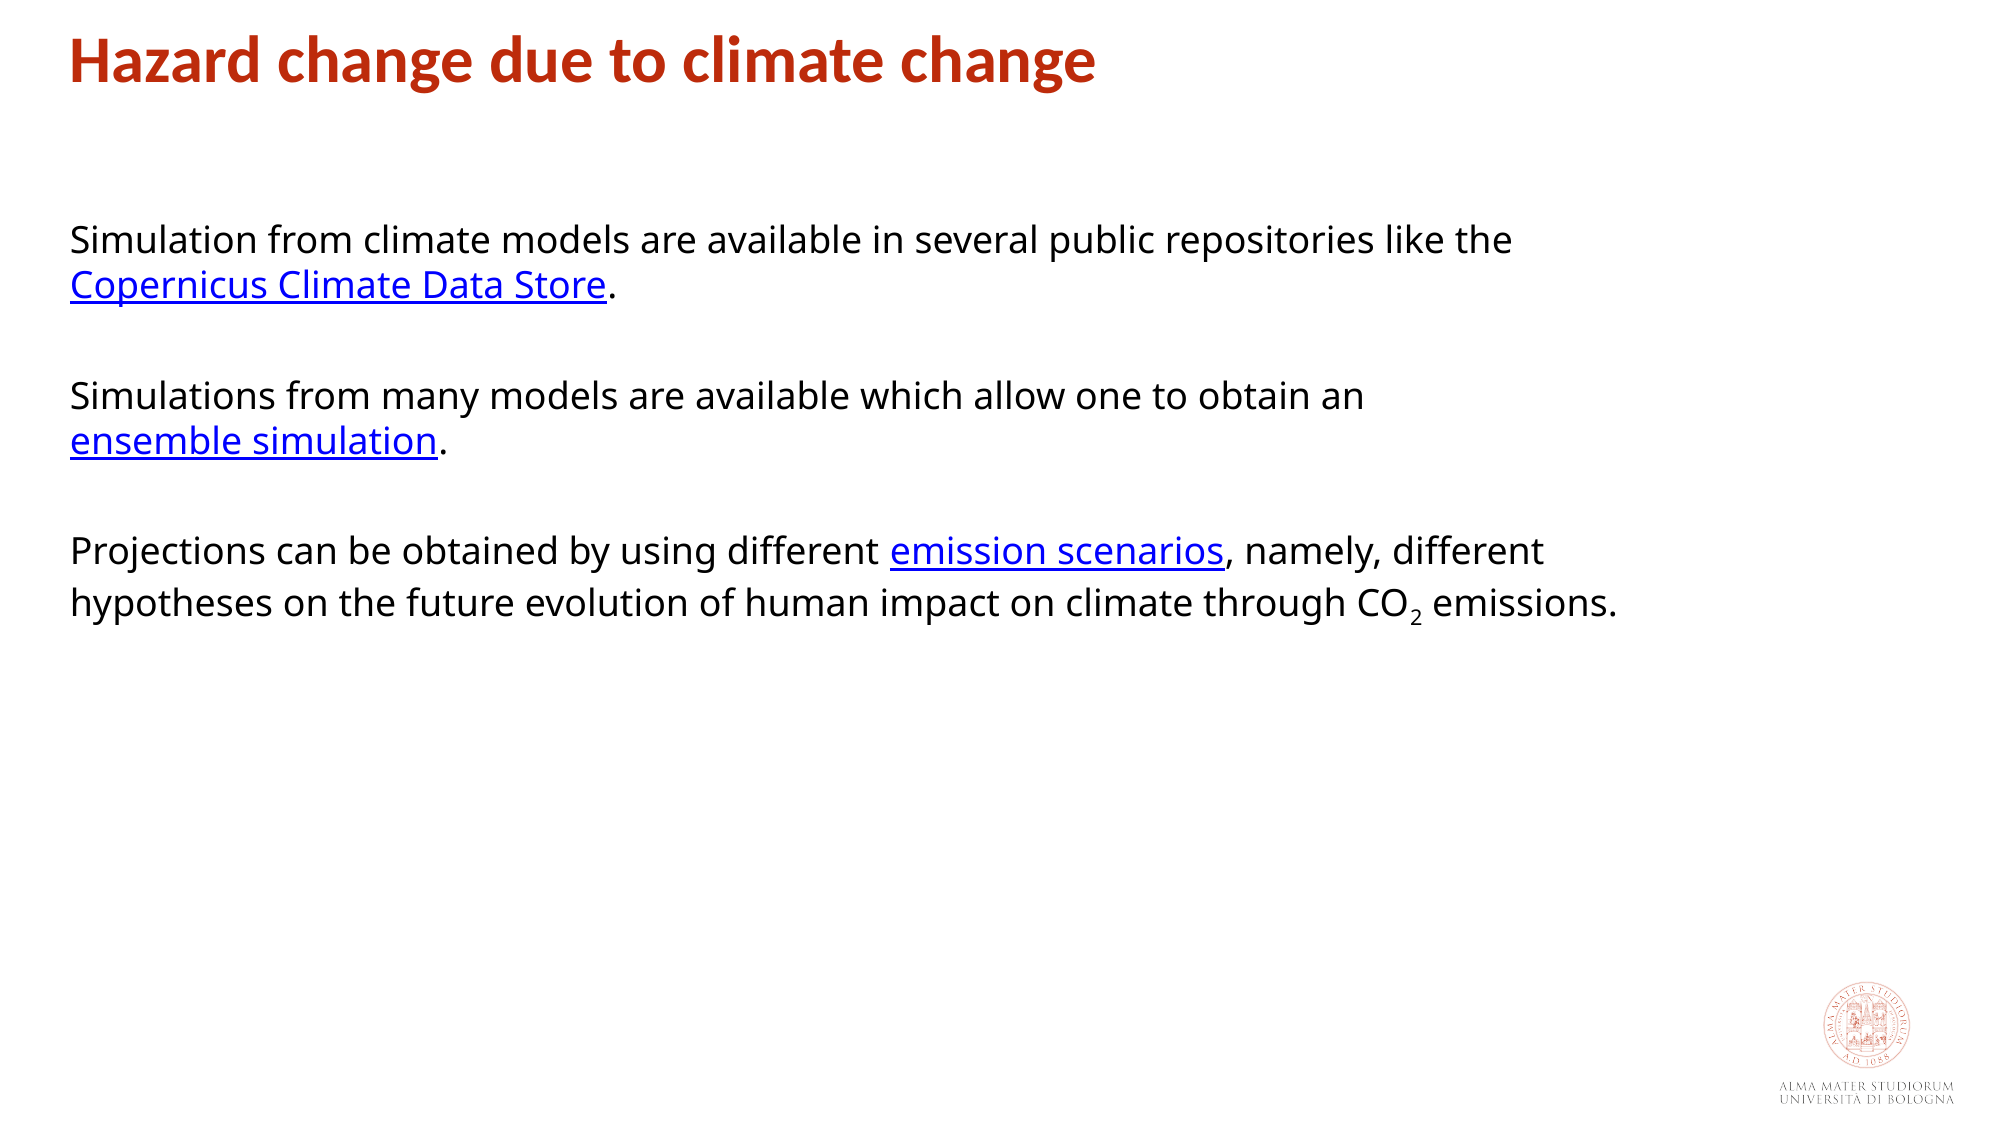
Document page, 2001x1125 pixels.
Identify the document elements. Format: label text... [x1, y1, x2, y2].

list Simulation from climate models are available in several public repositories like the Copernicus Climate Data Store. Simulations from many models are available which allow one to obtain an ensemble simulation. Projections can be obtained by using different emission scenarios, namely, different hypotheses on the future evolution of human impact on climate through CO2 emissions. [55, 208, 1661, 303]
list Hazard change due to climate change [55, 42, 1898, 149]
picture [1752, 964, 1981, 1118]
